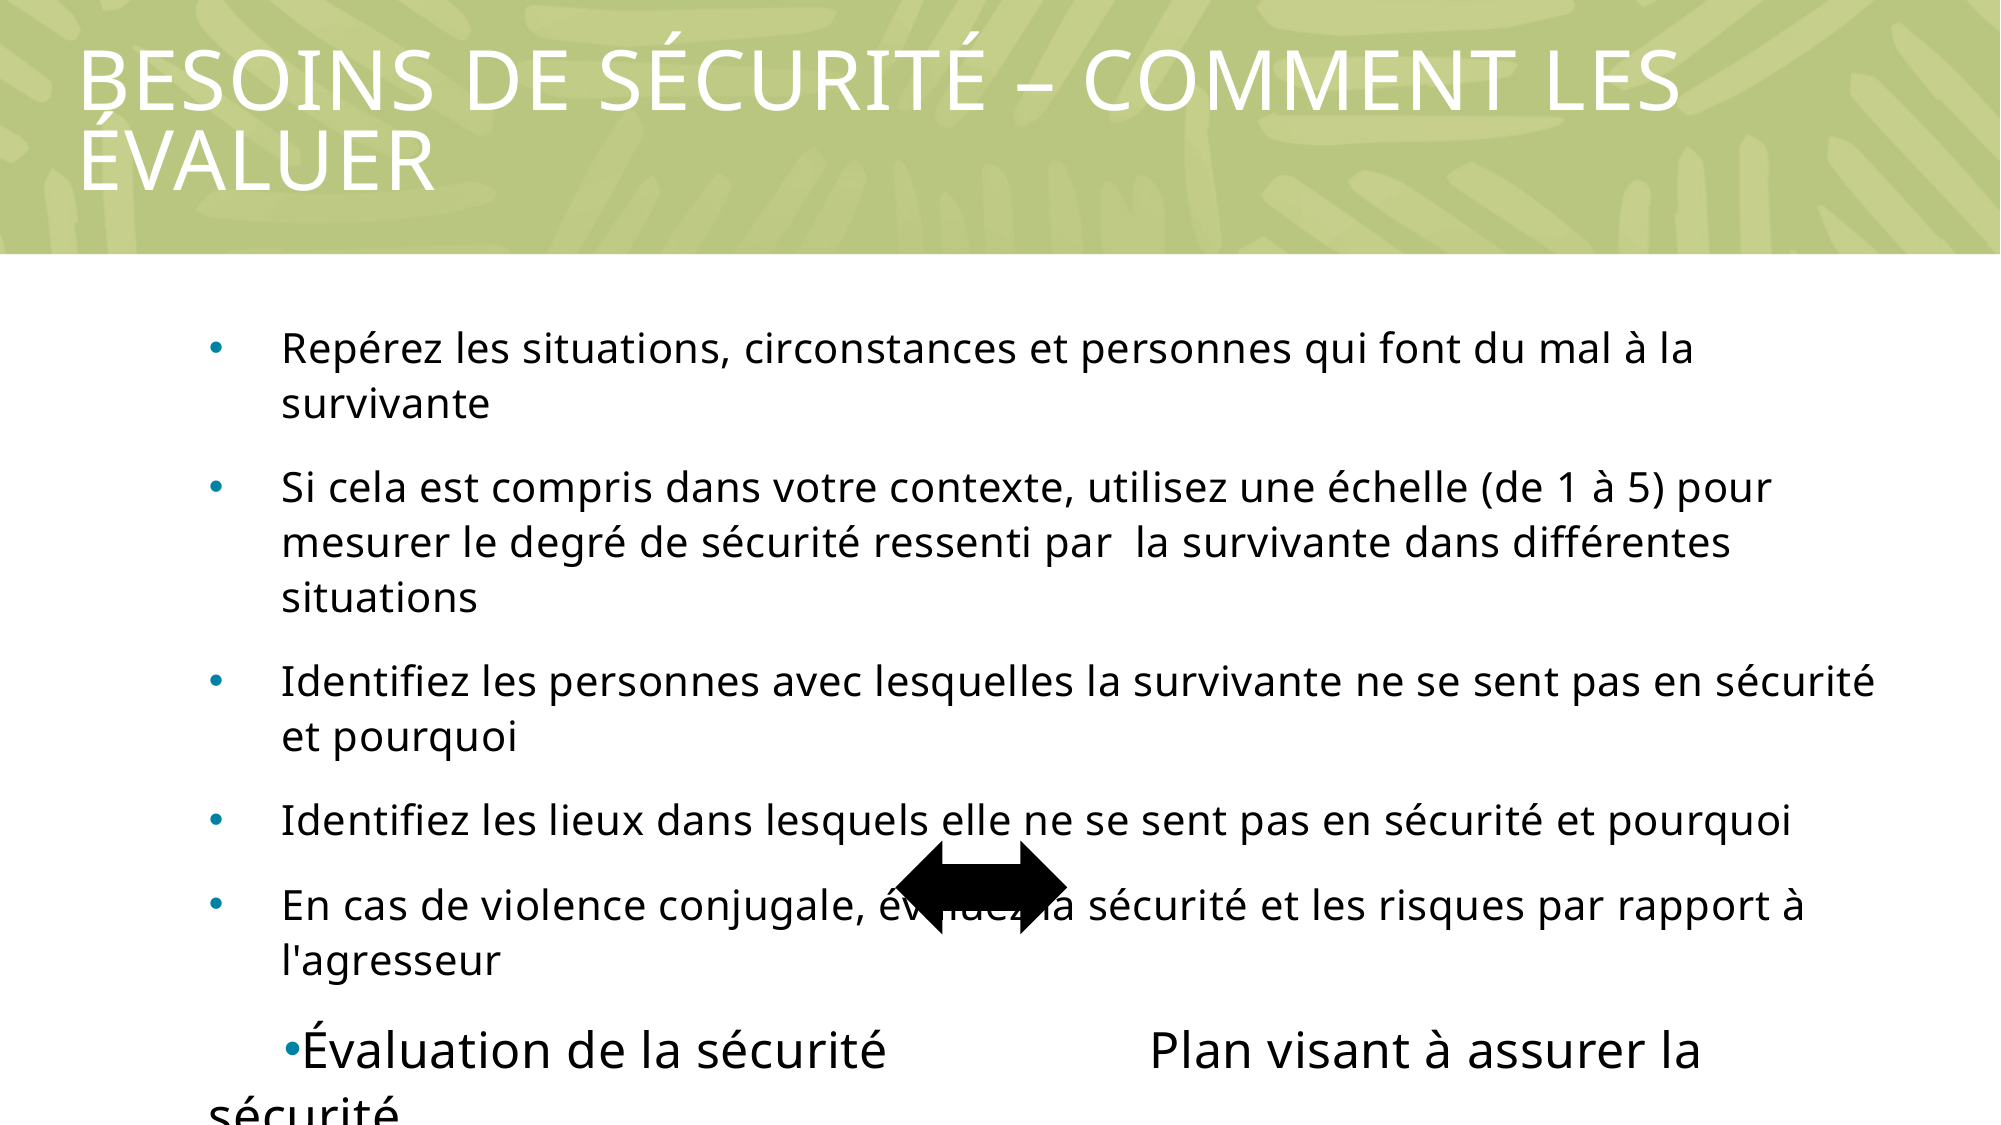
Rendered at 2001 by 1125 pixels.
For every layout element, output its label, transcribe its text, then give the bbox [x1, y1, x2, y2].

title Besoins de sécurité – Comment les évaluer [61, 33, 1938, 220]
list Repérez les situations, circonstances et personnes qui font du mal à la survivante Si cela est compris dans votre contexte, utilisez une échelle (de 1 à 5) pour mesurer le degré de sécurité ressenti par la survivante dans différentes situations Identifiez les personnes avec lesquelles la survivante ne se sent pas en sécurité et pourquoi Identifiez les lieux dans lesquels elle ne se sent pas en sécurité et pourquoi En cas de violence conjugale, évaluez la sécurité et les risques par rapport à l'agresseur Évaluation de la sécurité Plan visant à assurer la sécurité [186, 309, 1903, 829]
text_box [894, 839, 1069, 936]
picture [0, 0, 2000, 1125]
